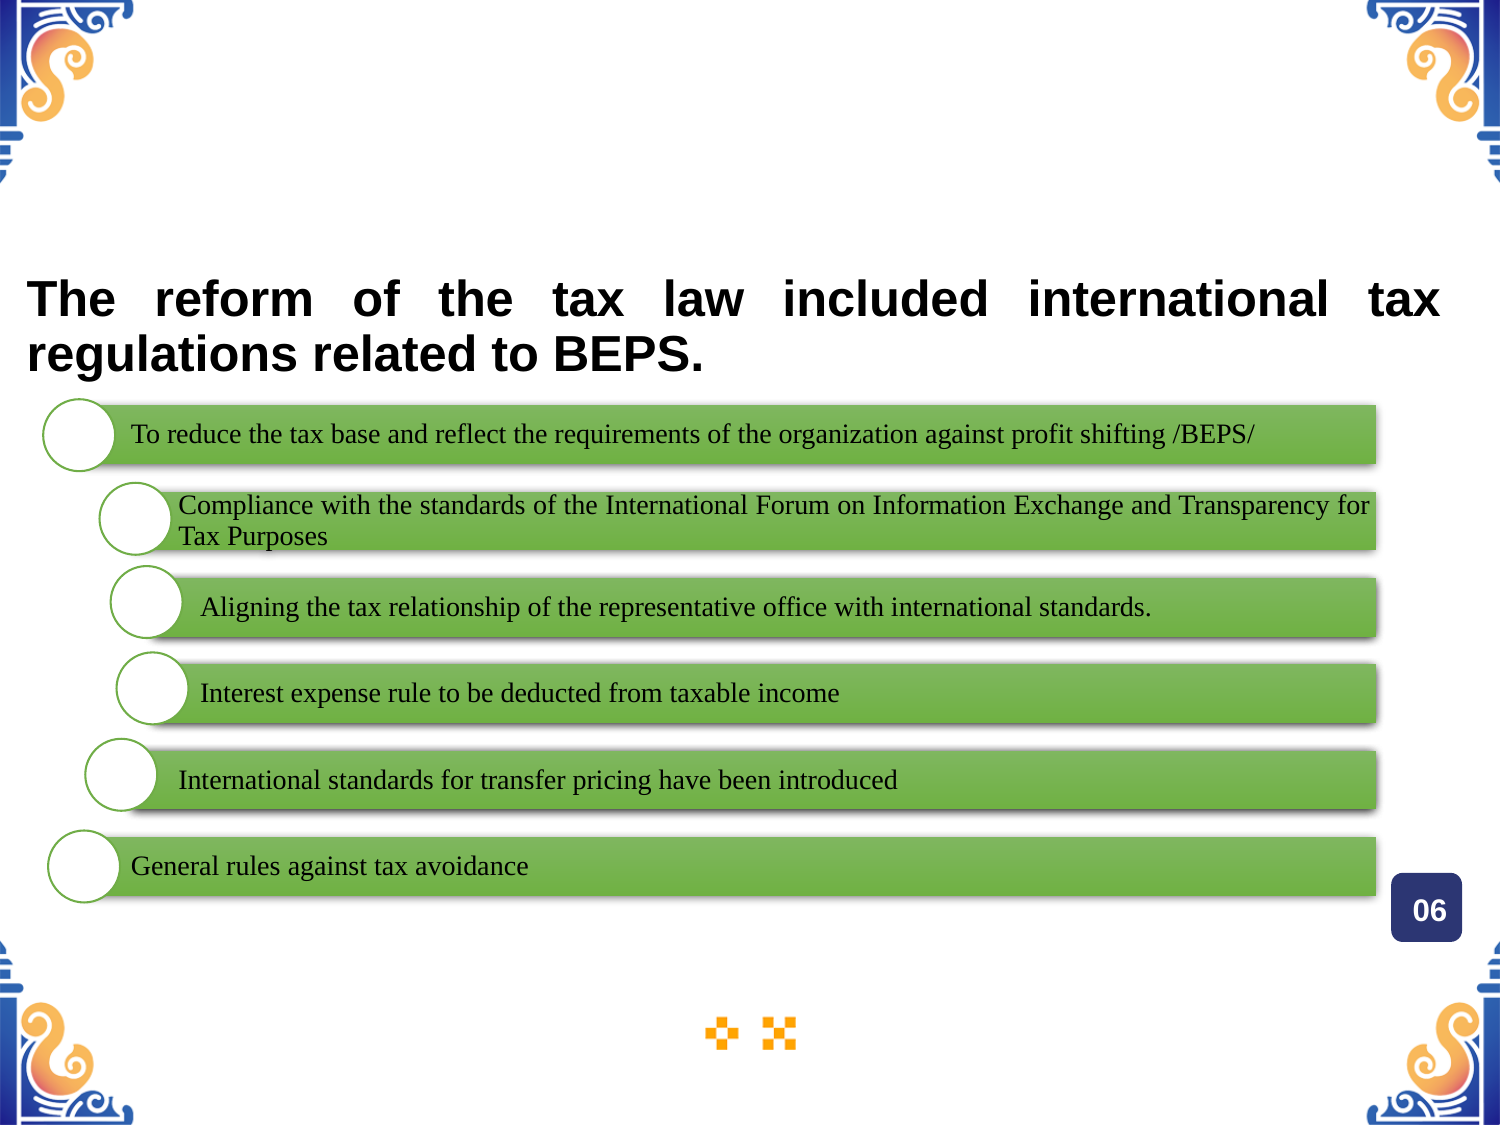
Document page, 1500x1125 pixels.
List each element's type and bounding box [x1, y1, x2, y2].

text_box [85, 837, 1377, 896]
text_box [132, 751, 1377, 809]
picture [0, 0, 1500, 1125]
text_box [154, 664, 1376, 723]
text_box [154, 578, 1376, 637]
text_box [132, 492, 1377, 550]
text_box [85, 405, 1377, 464]
